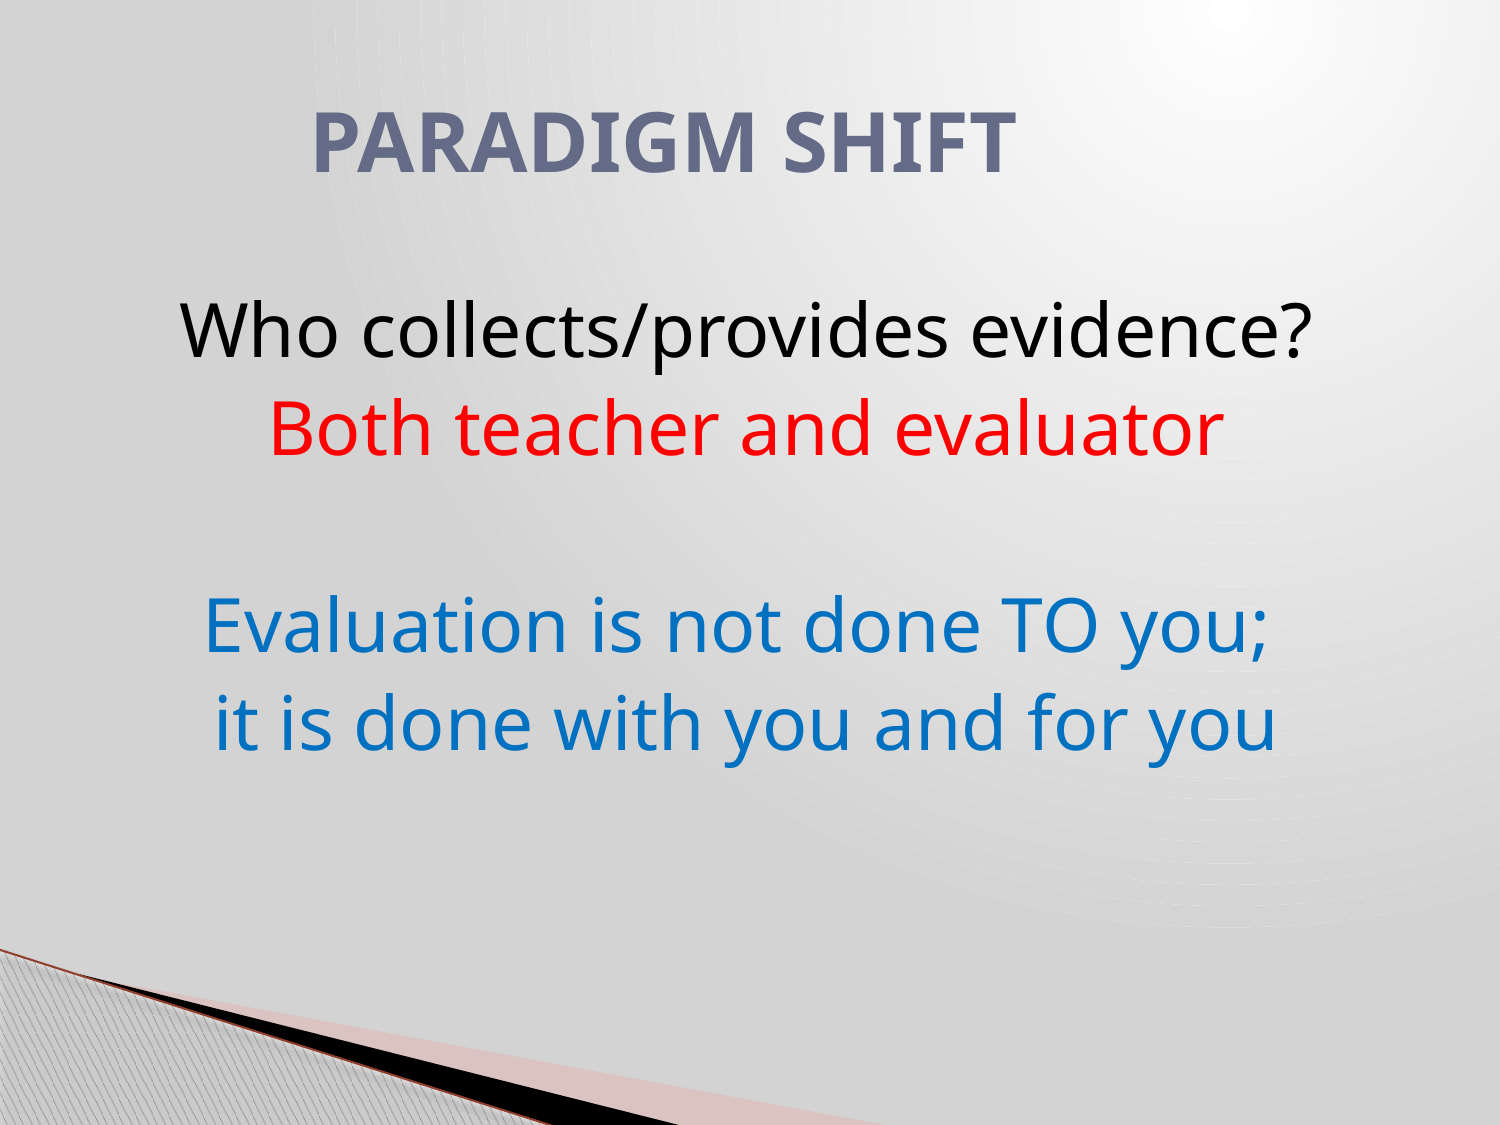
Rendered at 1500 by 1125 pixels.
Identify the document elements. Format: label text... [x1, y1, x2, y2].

title PARADIGM SHIFT [0, 45, 1350, 233]
list Who collects/provides evidence? Both teacher and evaluator Evaluation is not done TO you; it is done with you and for you [112, 275, 1363, 933]
